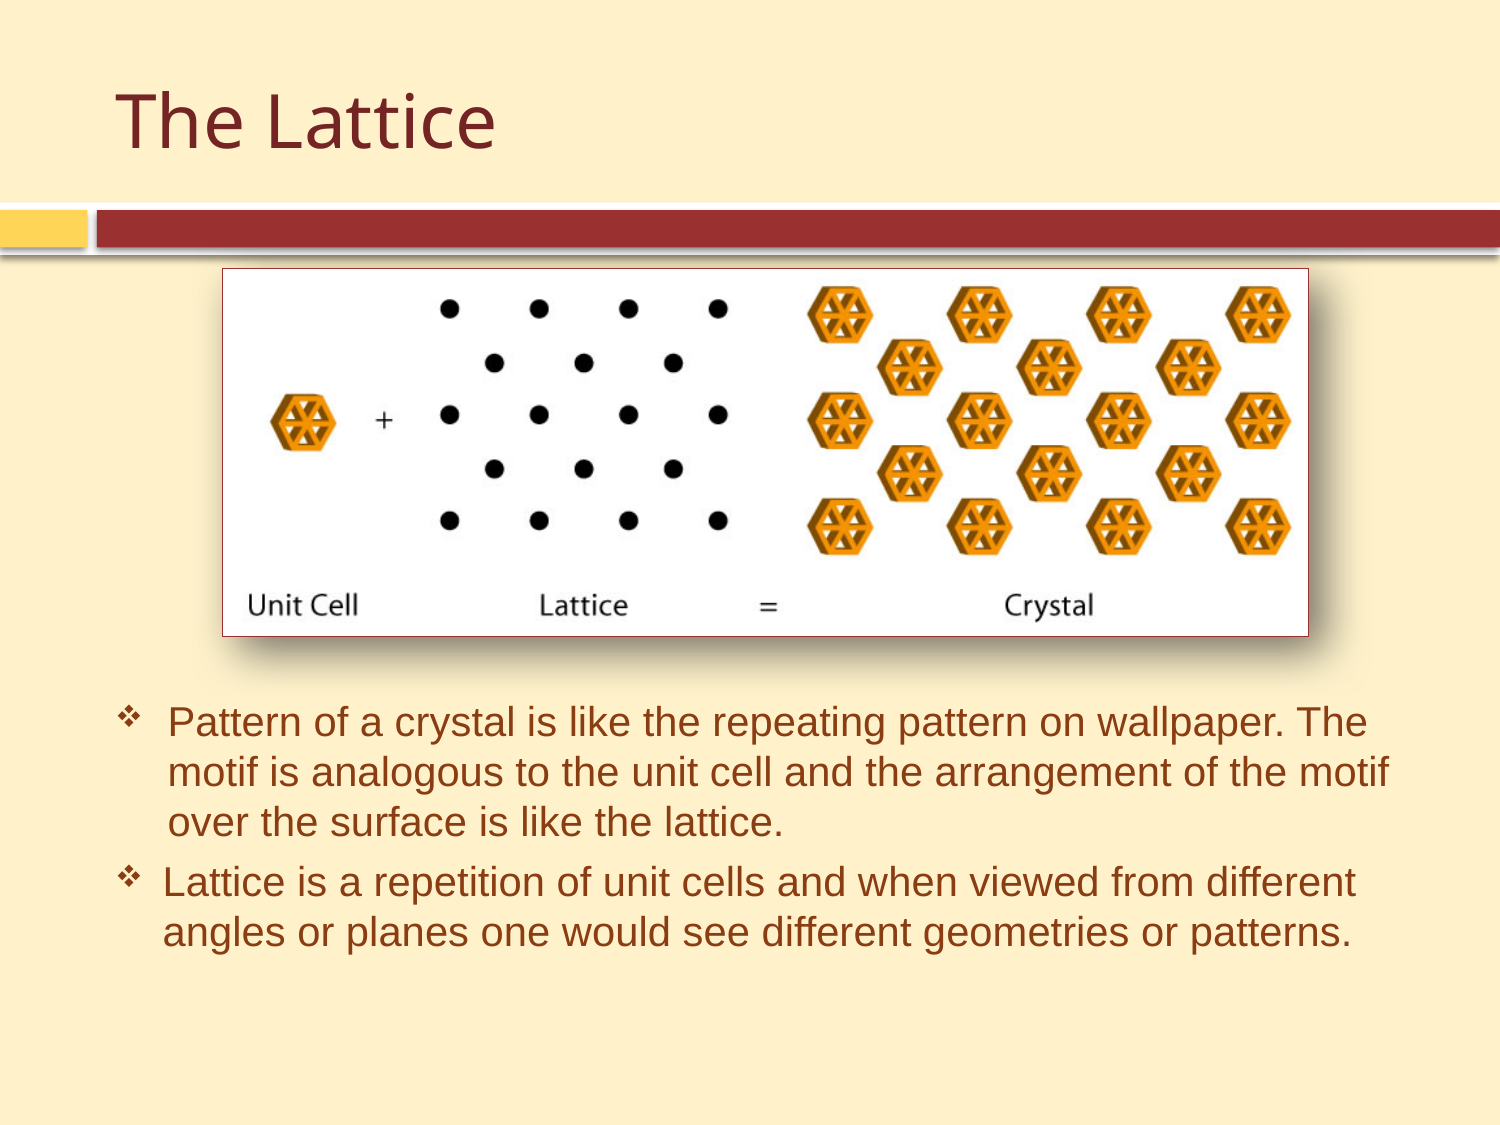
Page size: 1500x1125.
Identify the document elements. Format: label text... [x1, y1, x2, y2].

picture [221, 268, 1309, 637]
list Pattern of a crystal is like the repeating pattern on wallpaper. The motif is analogous to the unit cell and the arrangement of the motif over the surface is like the lattice. Lattice is a repetition of unit cells and when viewed from different angles or planes one would see different geometries or patterns. [100, 687, 1438, 1083]
title The Lattice [100, 37, 1438, 200]
